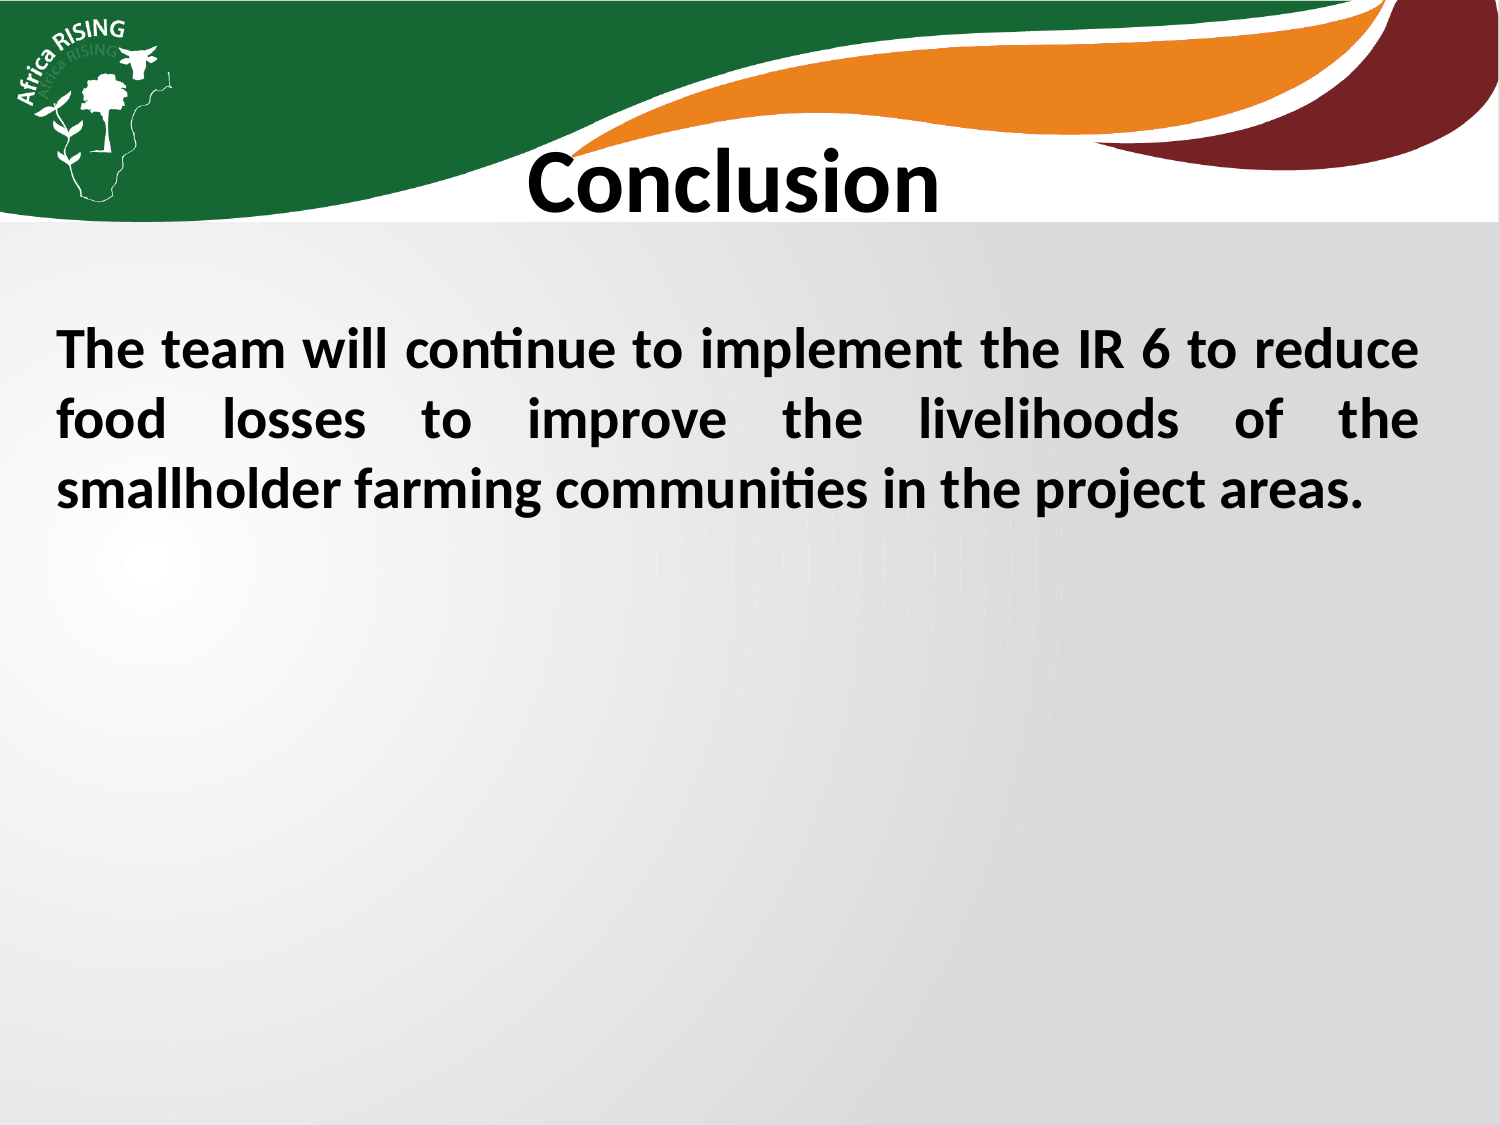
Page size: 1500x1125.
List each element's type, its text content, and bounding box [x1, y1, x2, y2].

text_box The team will continue to implement the IR 6 to reduce food losses to improve the livelihoods of the smallholder farming communities in the project areas. [41, 302, 1436, 598]
list Conclusion [87, 113, 1363, 232]
picture [0, 0, 1499, 222]
